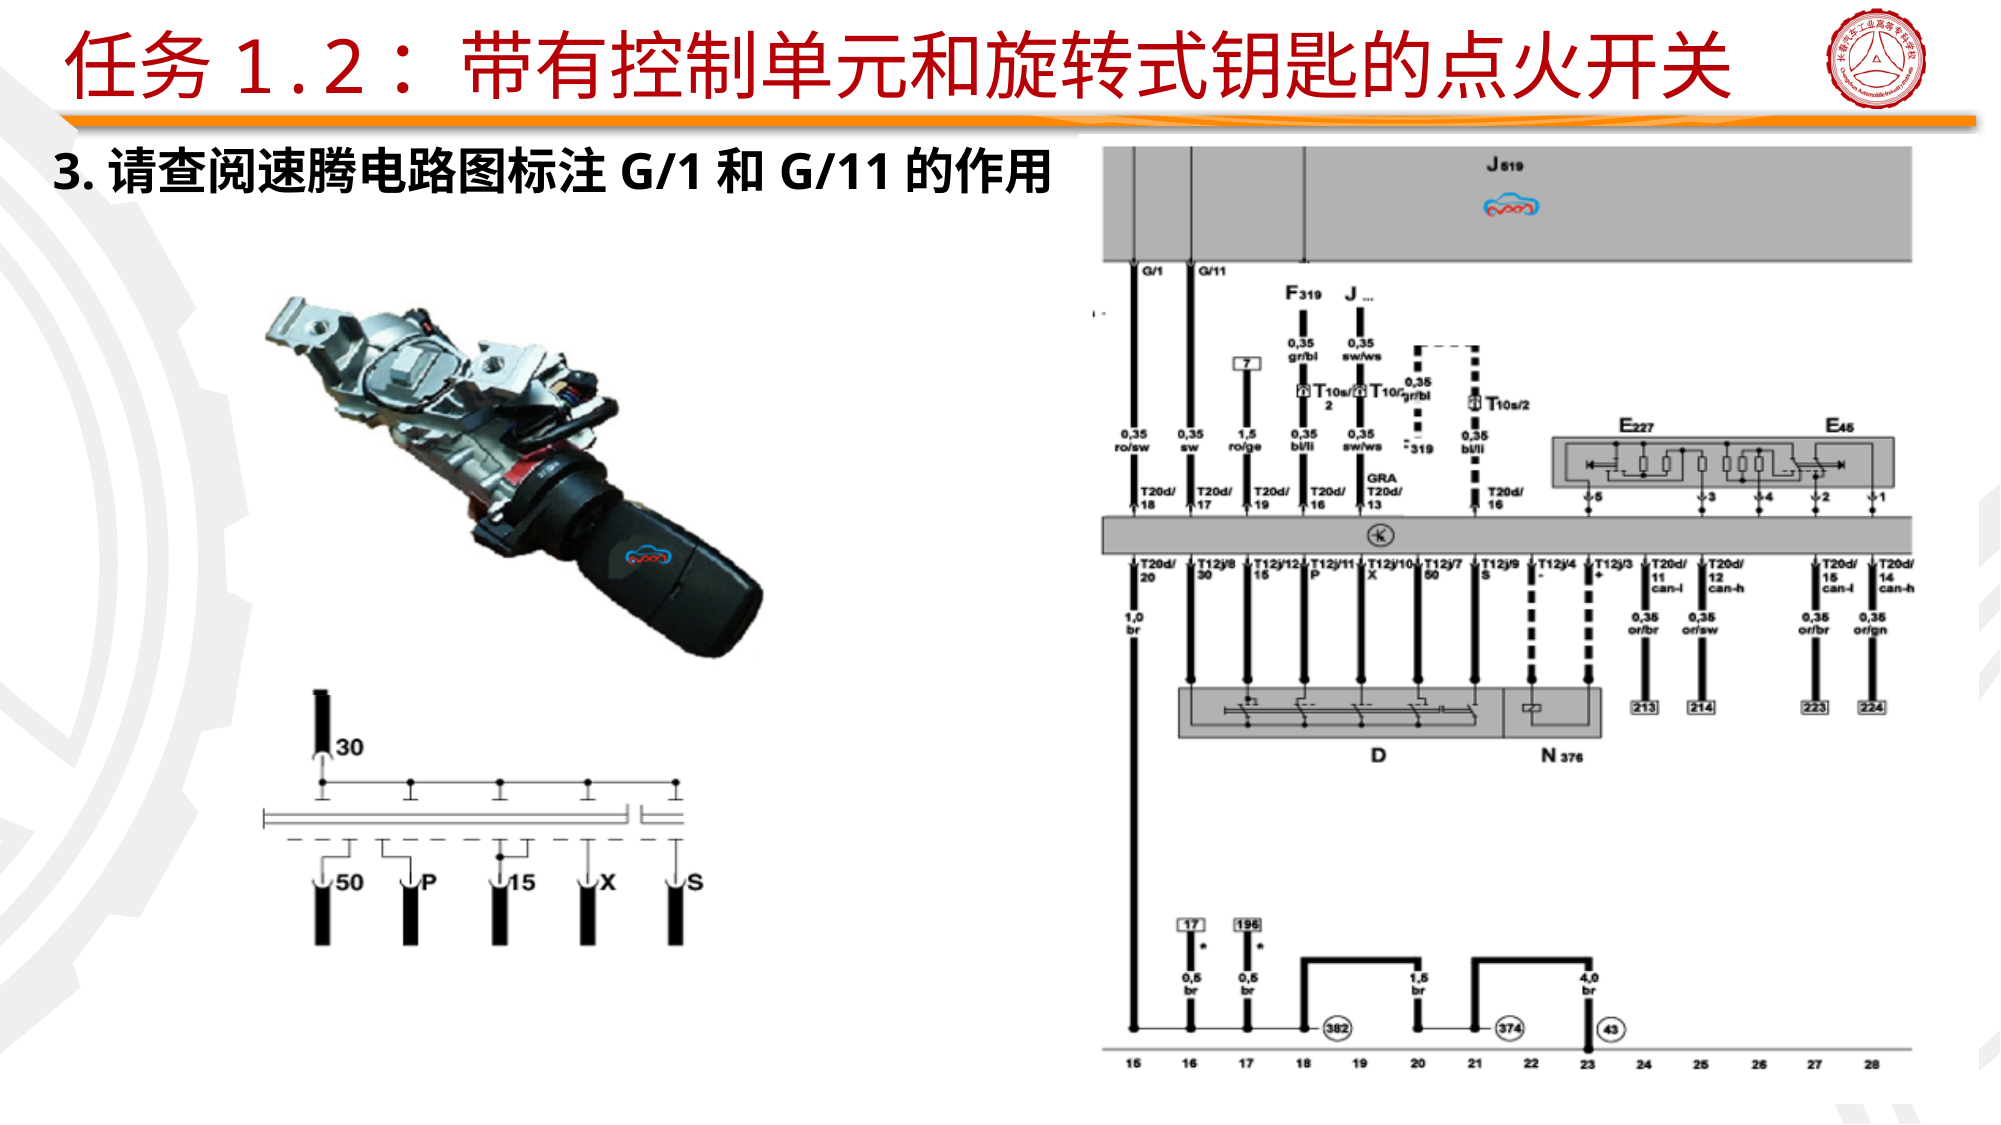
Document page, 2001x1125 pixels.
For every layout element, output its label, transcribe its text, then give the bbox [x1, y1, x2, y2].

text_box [255, 695, 712, 955]
picture [1826, 8, 1926, 109]
text_box 任务1.2：带有控制单元和旋转式钥匙的点火开关 [49, 21, 1752, 121]
picture [1079, 134, 1979, 1104]
title 3.请查阅速腾电路图标注G/1和G/11的作用 [37, 138, 1079, 238]
picture [233, 277, 842, 695]
